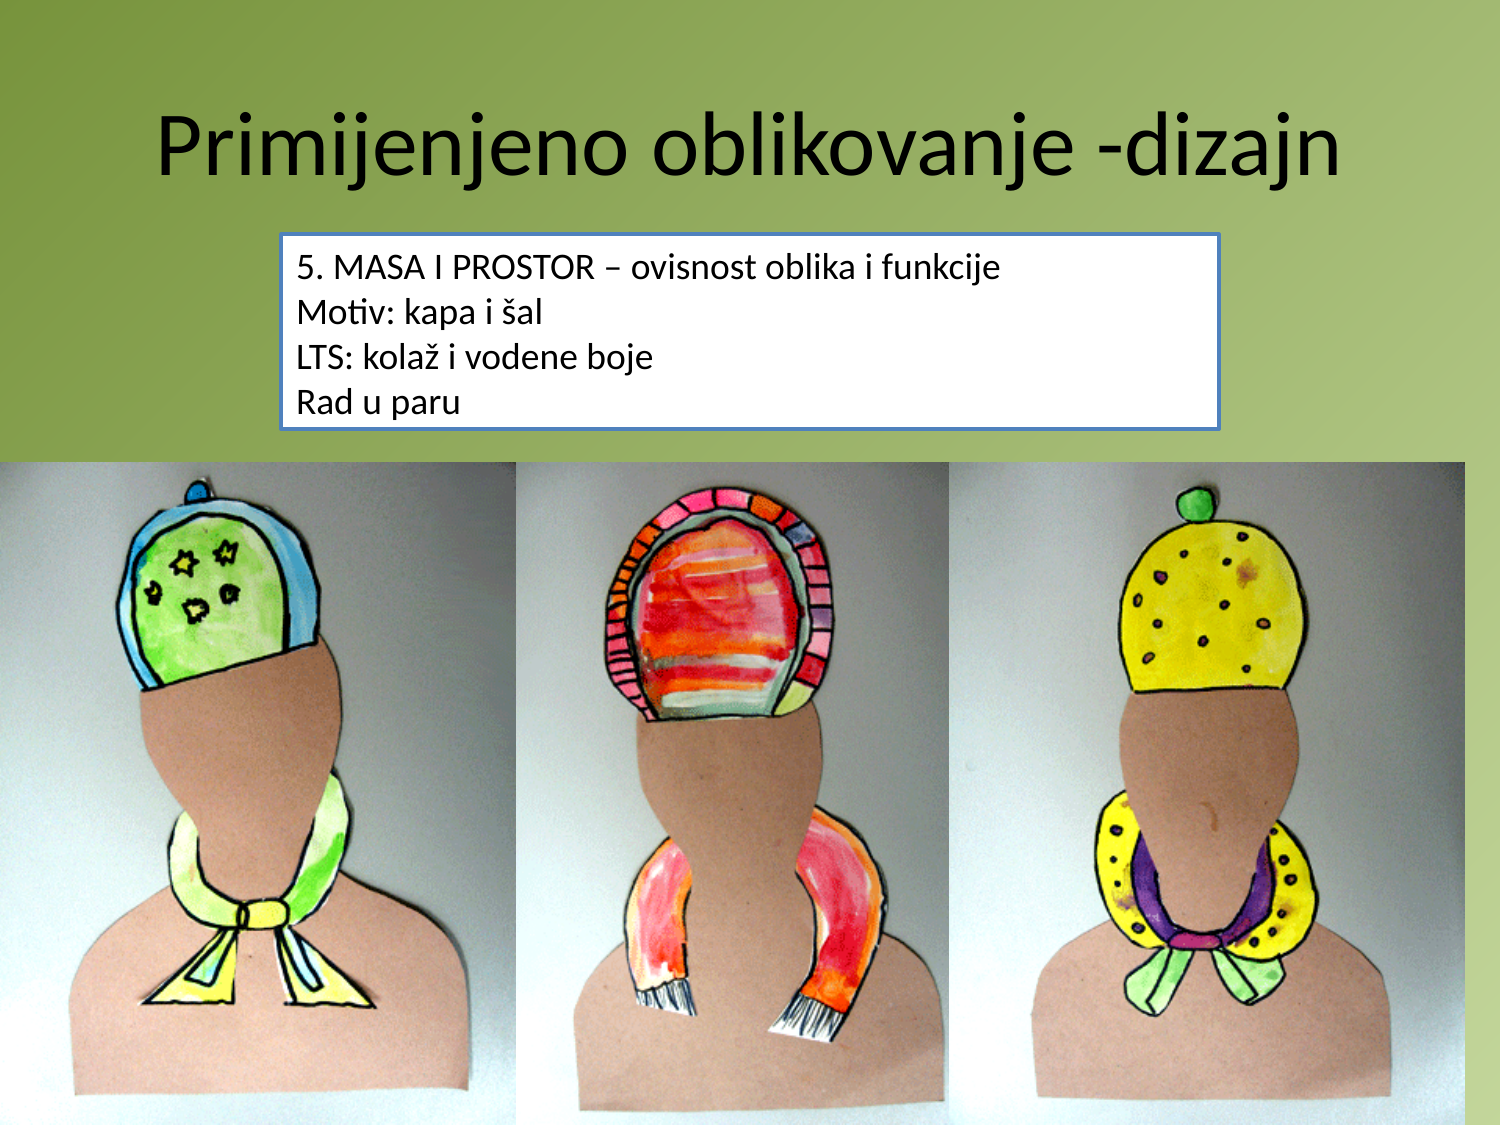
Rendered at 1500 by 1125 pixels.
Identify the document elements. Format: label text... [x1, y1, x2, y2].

picture [0, 462, 948, 1125]
title Primijenjeno oblikovanje -dizajn [74, 44, 1426, 233]
text_box 5. MASA I PROSTOR – ovisnost oblika i funkcije Motiv: kapa i šal LTS: kolaž i vodene boje Rad u paru [279, 232, 1221, 431]
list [948, 462, 1466, 1125]
